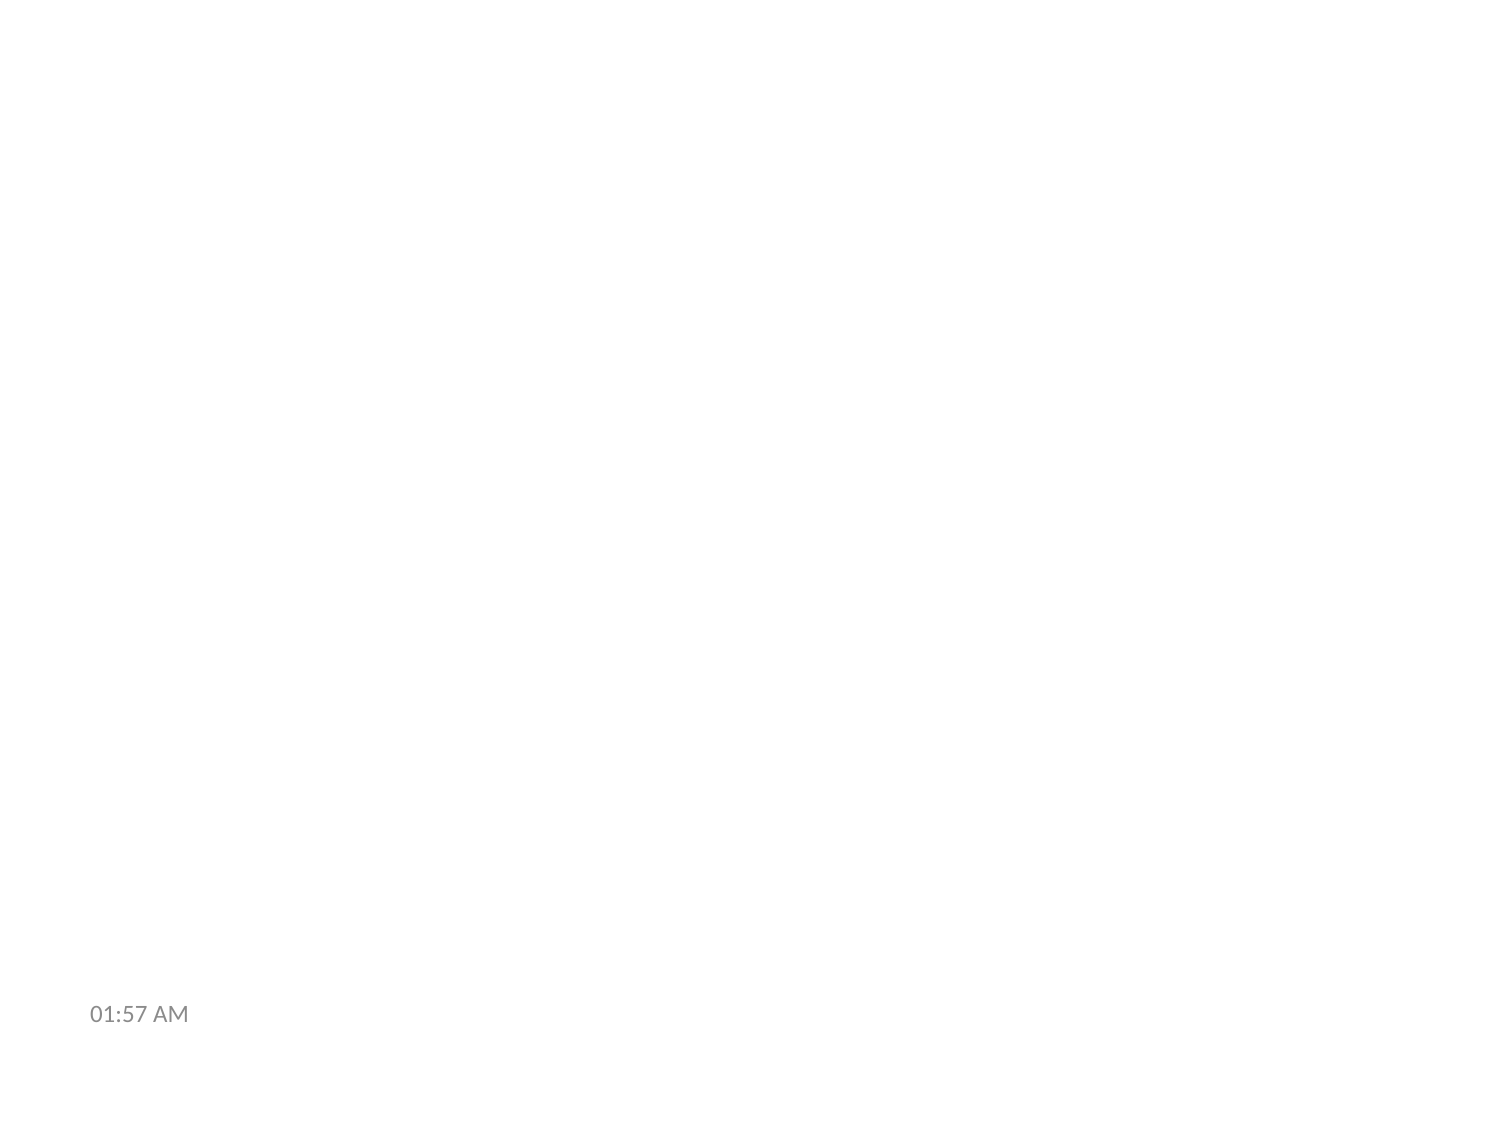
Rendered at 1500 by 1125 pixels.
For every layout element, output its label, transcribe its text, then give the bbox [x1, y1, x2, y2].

text_box 3:35 PM [75, 982, 425, 1043]
